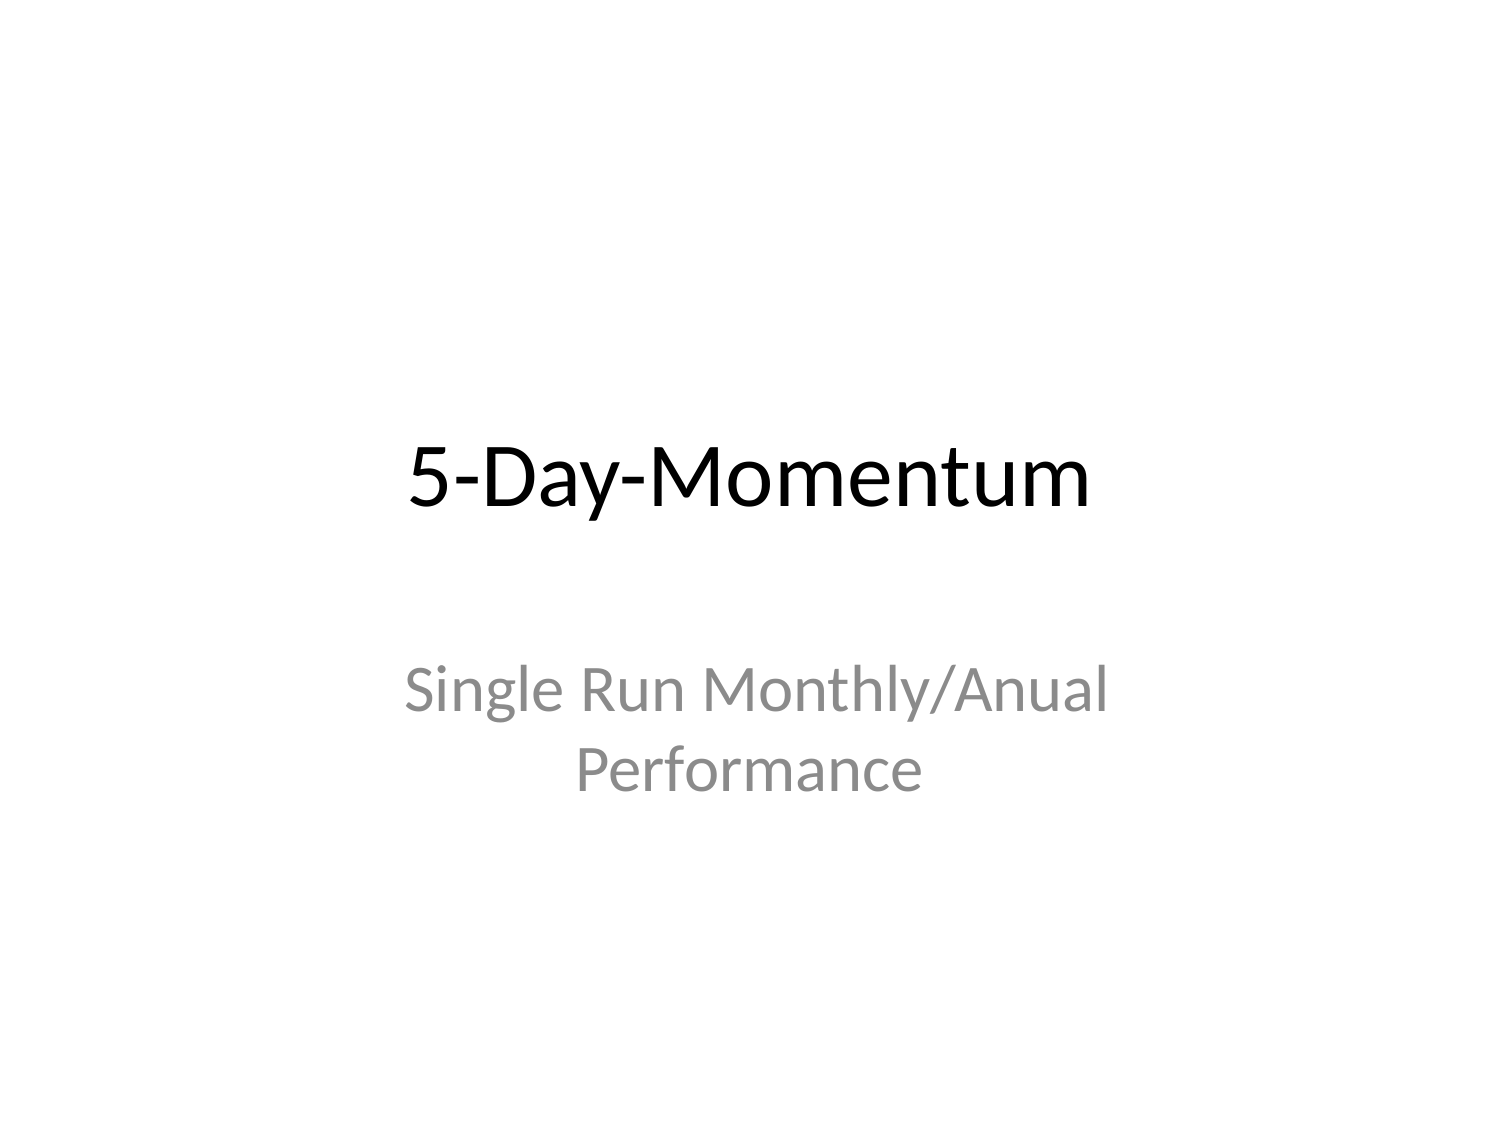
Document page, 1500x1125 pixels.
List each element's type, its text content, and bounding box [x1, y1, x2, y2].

subtitle Single Run Monthly/Anual Performance [225, 637, 1275, 925]
title 5-Day-Momentum [112, 349, 1388, 591]
